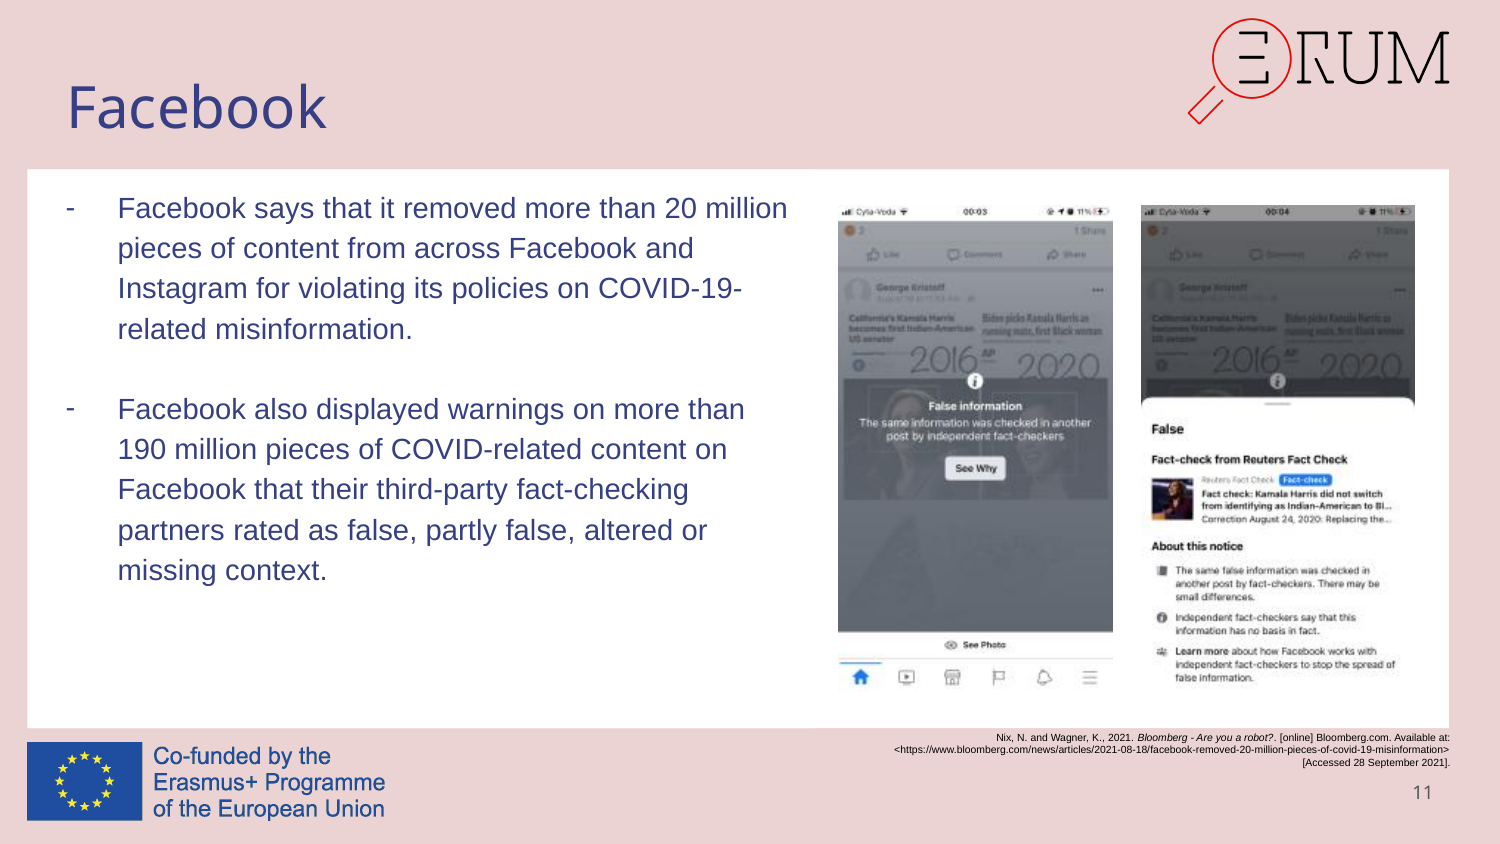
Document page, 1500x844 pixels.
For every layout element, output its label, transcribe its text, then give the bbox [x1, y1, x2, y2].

picture [27, 742, 385, 821]
title Facebook [51, 55, 1168, 150]
picture [1140, 205, 1416, 693]
text_box Nix, N. and Wagner, K., 2021. Bloomberg - Are you a robot?. [online] Bloomberg.com. Available at: <https://www.bloomberg.com/news/articles/2021-08-18/facebook-removed-20-million-pieces-of-covid-19-misinformation> [Accessed 28 September 2021]. [859, 715, 1467, 783]
list Facebook says that it removed more than 20 million pieces of content from across Facebook and Instagram for violating its policies on COVID-19-related misinformation. Facebook also displayed warnings on more than 190 million pieces of COVID-related content on Facebook that their third-party fact-checking partners rated as false, partly false, altered or missing context. [27, 169, 816, 729]
picture [838, 205, 1113, 693]
picture [1136, 0, 1500, 137]
list [816, 169, 1449, 729]
slide_number 11 [1358, 783, 1449, 826]
